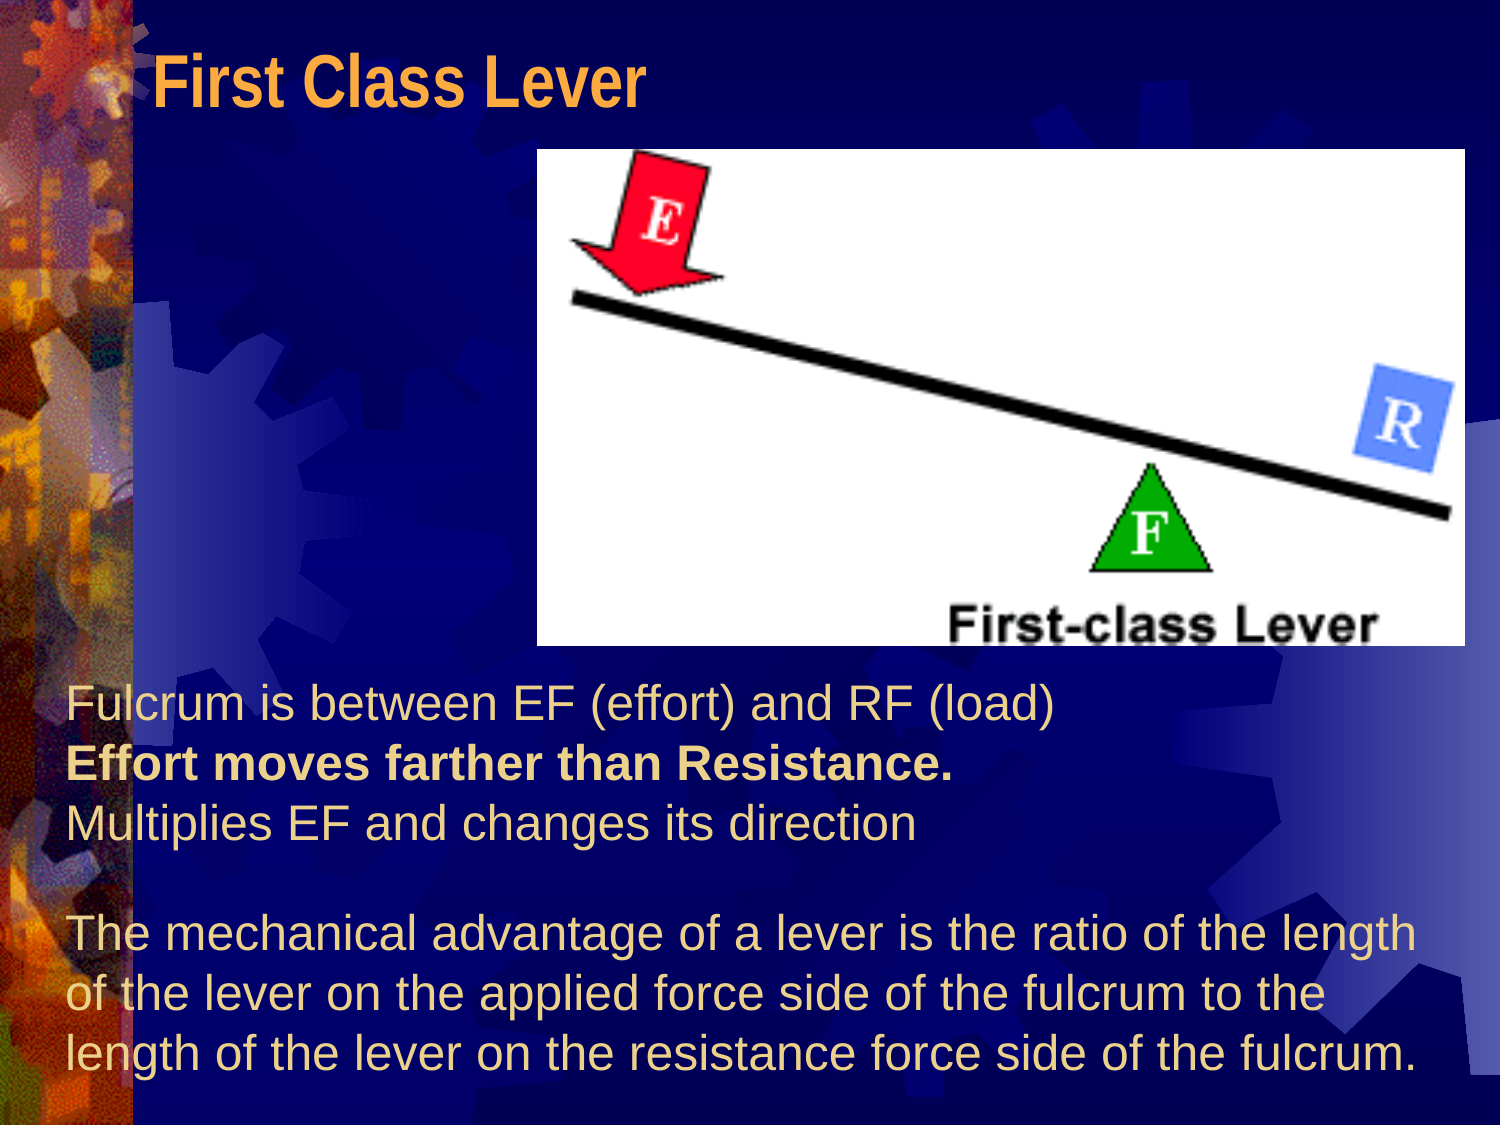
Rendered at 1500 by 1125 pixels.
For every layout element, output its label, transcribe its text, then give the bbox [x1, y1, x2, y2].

text_box First Class Lever [137, 24, 663, 130]
title Fulcrum is between EF (effort) and RF (load) Effort moves farther than Resistance. Multiplies EF and changes its direction The mechanical advantage of a lever is the ratio of the length of the lever on the applied force side of the fulcrum to the length of the lever on the resistance force side of the fulcrum. [49, 912, 1438, 1088]
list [537, 149, 1466, 646]
picture [0, 0, 133, 1125]
